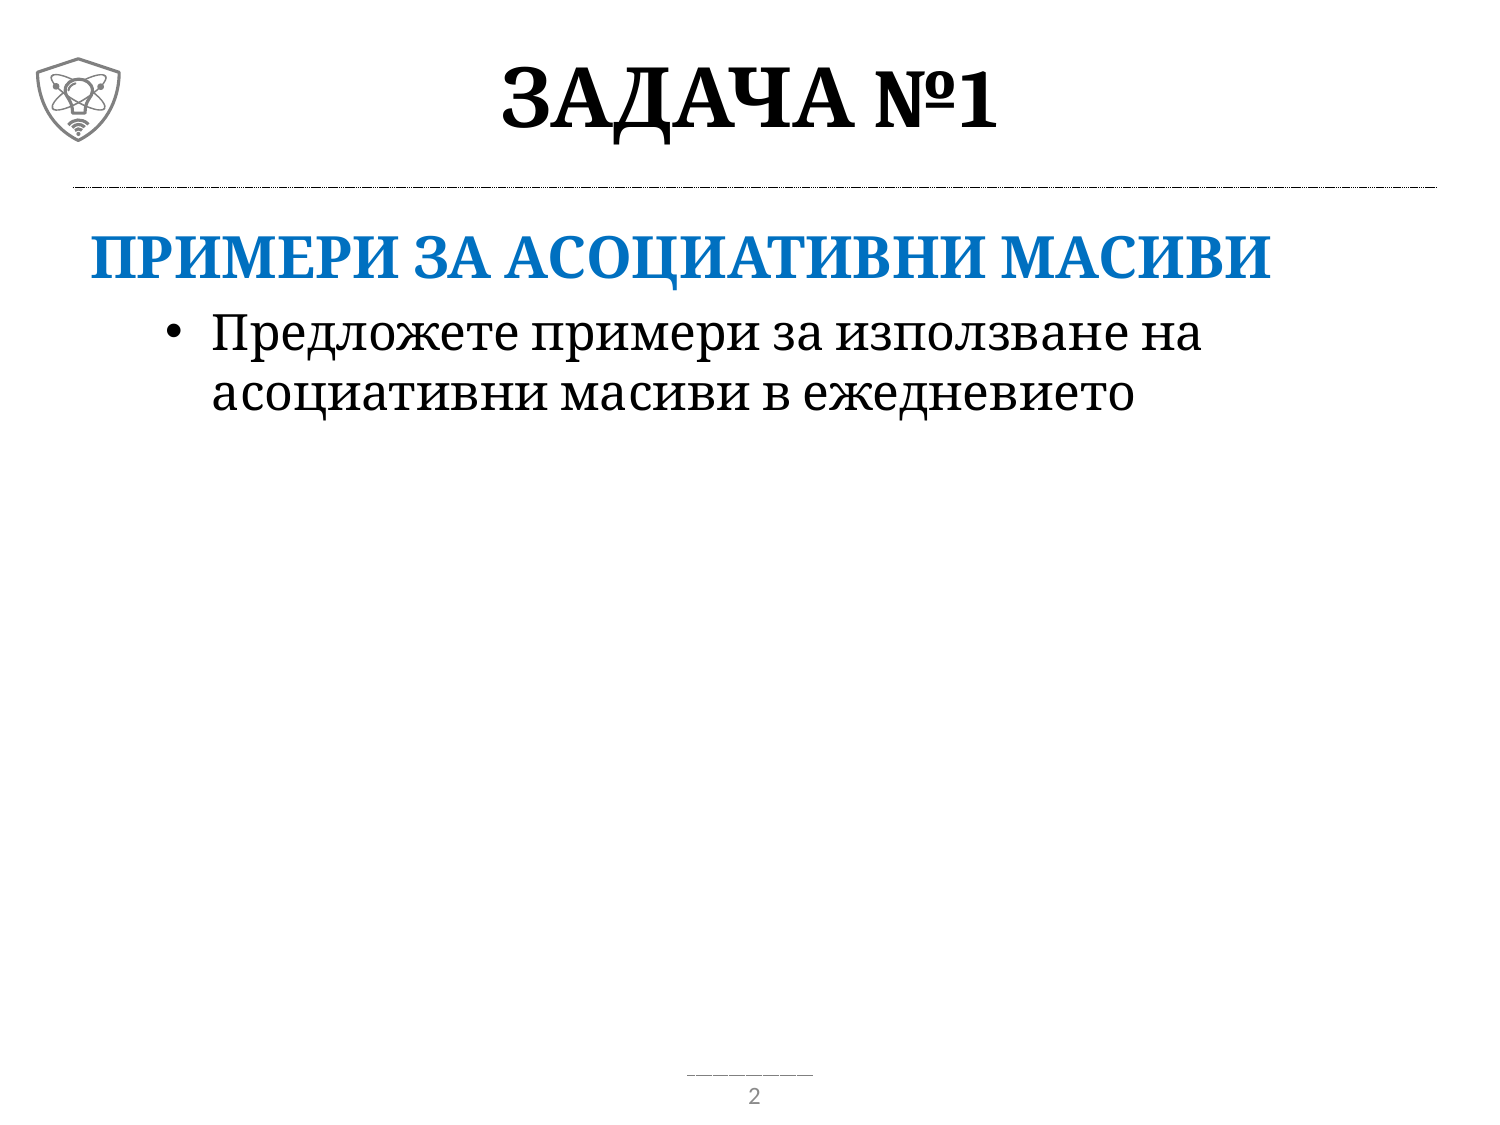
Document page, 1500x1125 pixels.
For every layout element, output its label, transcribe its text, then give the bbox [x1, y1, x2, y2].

title Задача №1 [0, 0, 1500, 188]
slide_number 2 [579, 1065, 930, 1125]
list Примери за асоциативни масиви Предложете примери за използване на асоциативни масиви в ежедневието [75, 212, 1450, 1063]
